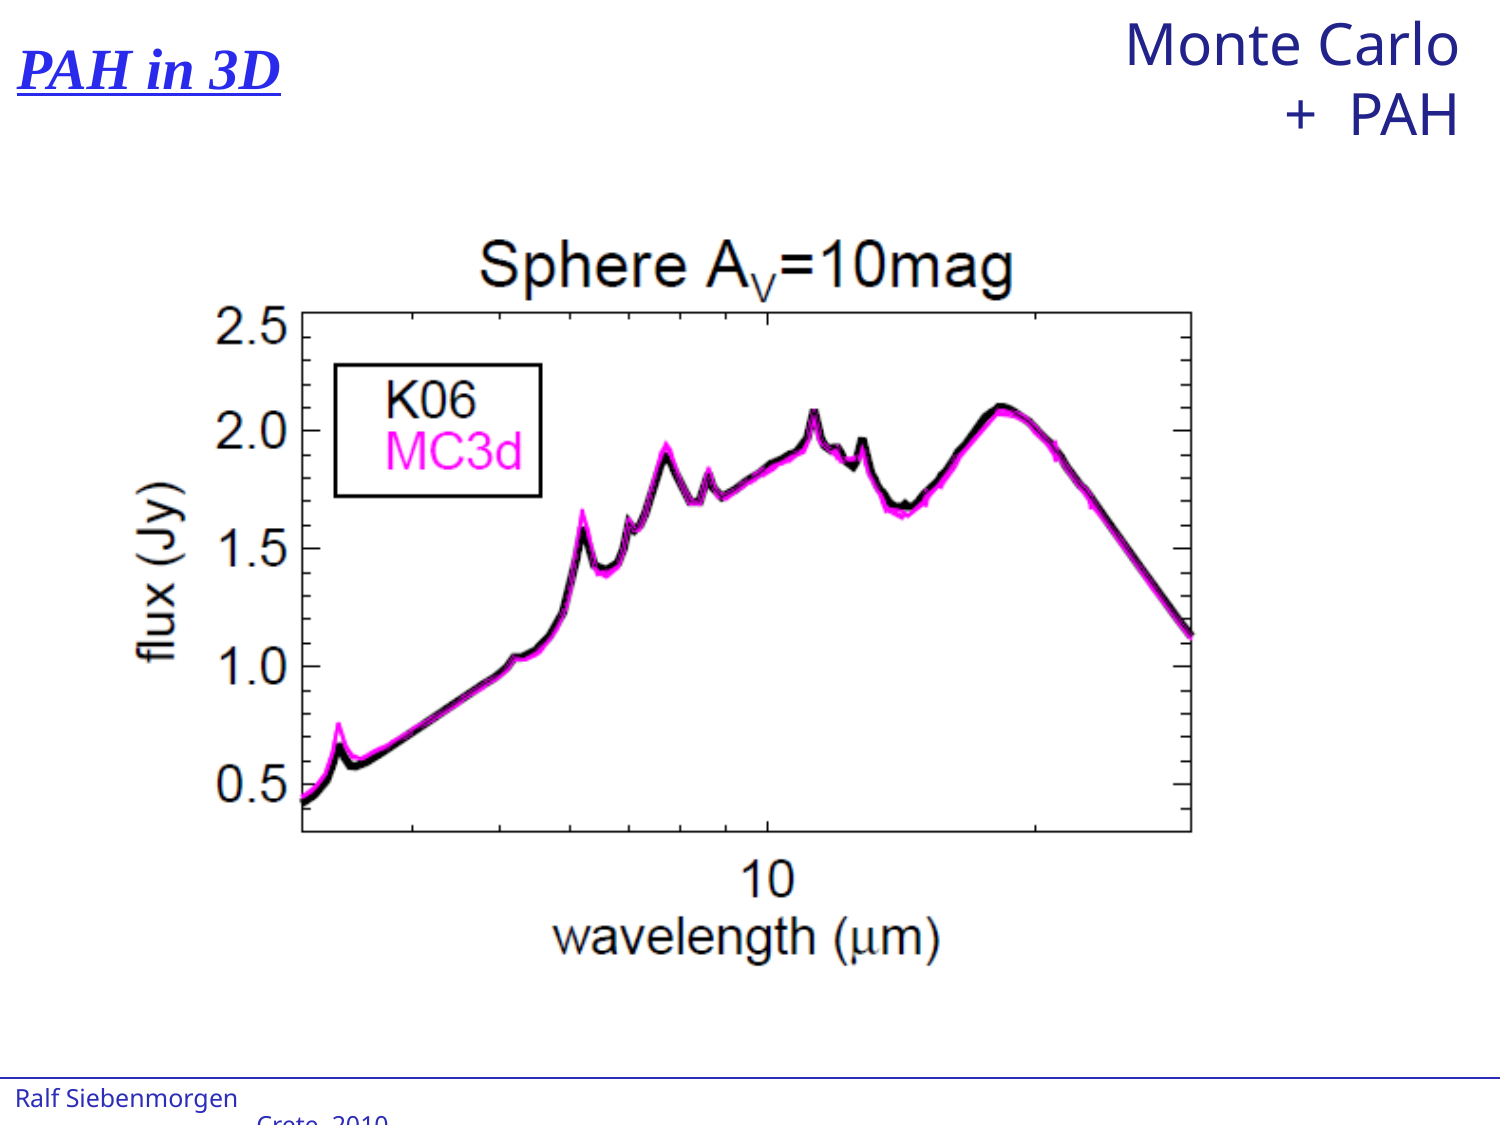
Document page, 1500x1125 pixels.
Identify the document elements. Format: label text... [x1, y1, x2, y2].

picture [70, 181, 1278, 989]
text_box PAH in 3D [1, 0, 296, 109]
text_box Monte Carlo + PAH [1101, 11, 1477, 137]
